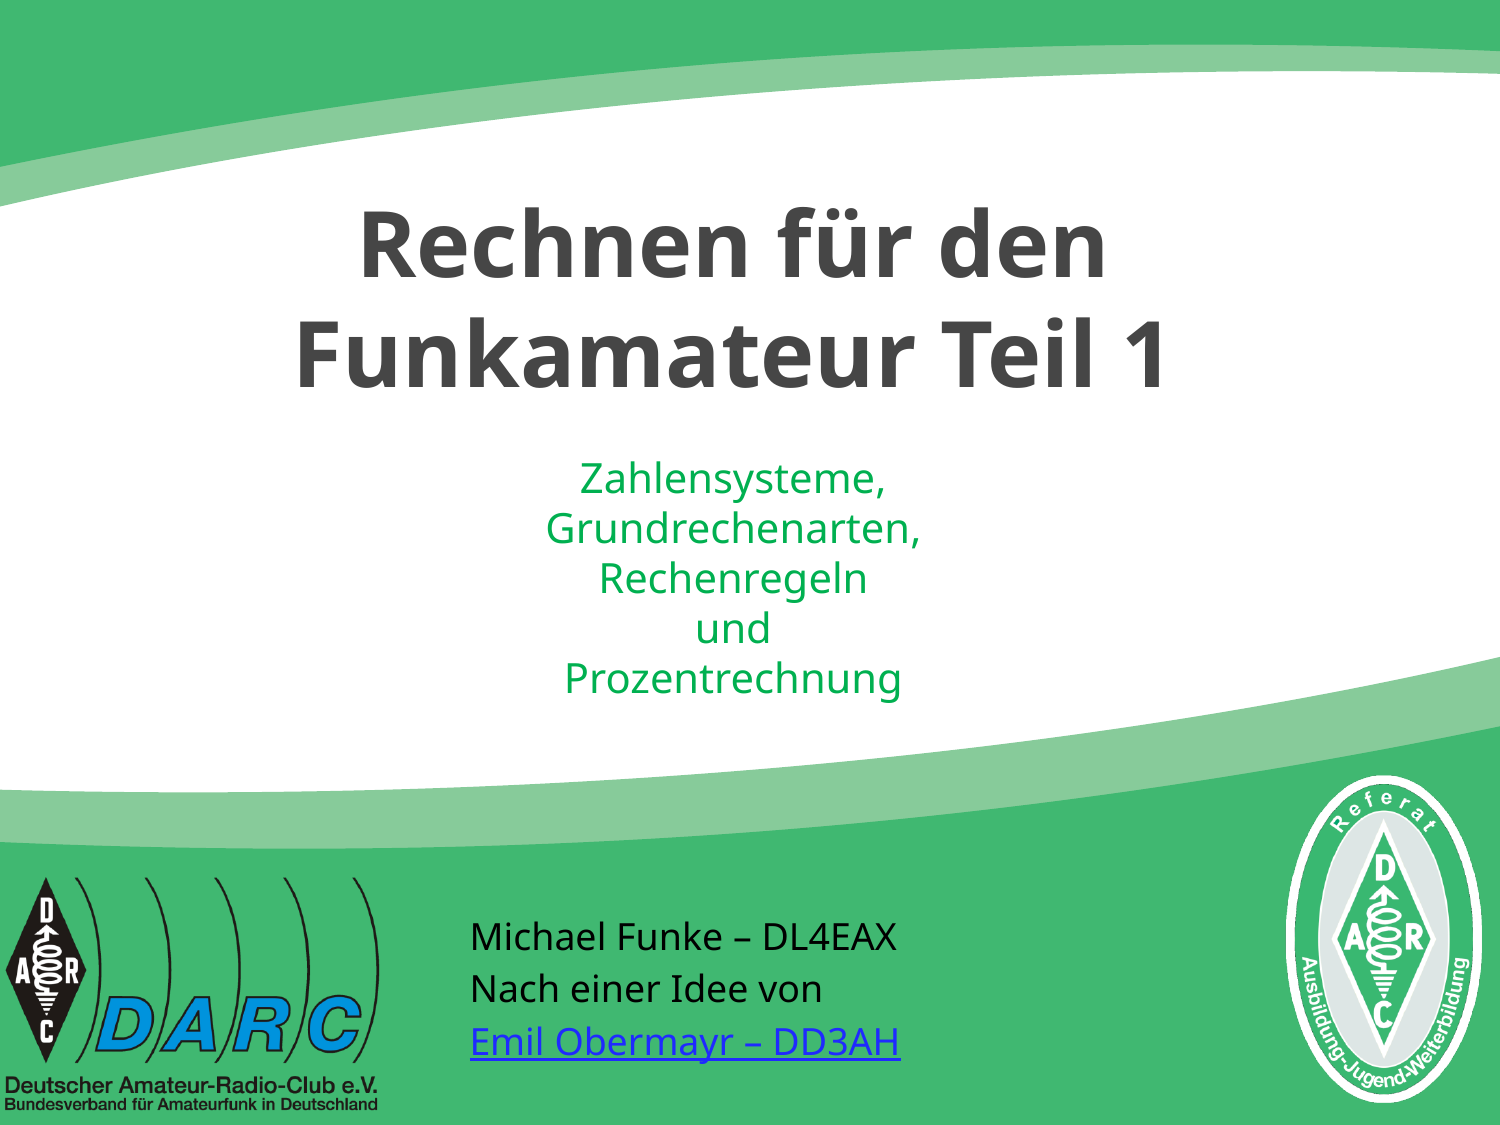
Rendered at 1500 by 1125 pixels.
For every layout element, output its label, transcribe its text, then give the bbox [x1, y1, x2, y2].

title Rechnen für den Funkamateur Teil 1 [95, 172, 1371, 414]
list Michael Funke – DL4EAX Nach einer Idee von Emil Obermayr – DD3AH [454, 905, 1128, 1077]
text_box Zahlensysteme, Grundrechenarten, Rechenregeln und Prozentrechnung [525, 444, 942, 527]
picture [0, 869, 384, 1118]
picture [1264, 760, 1500, 1118]
